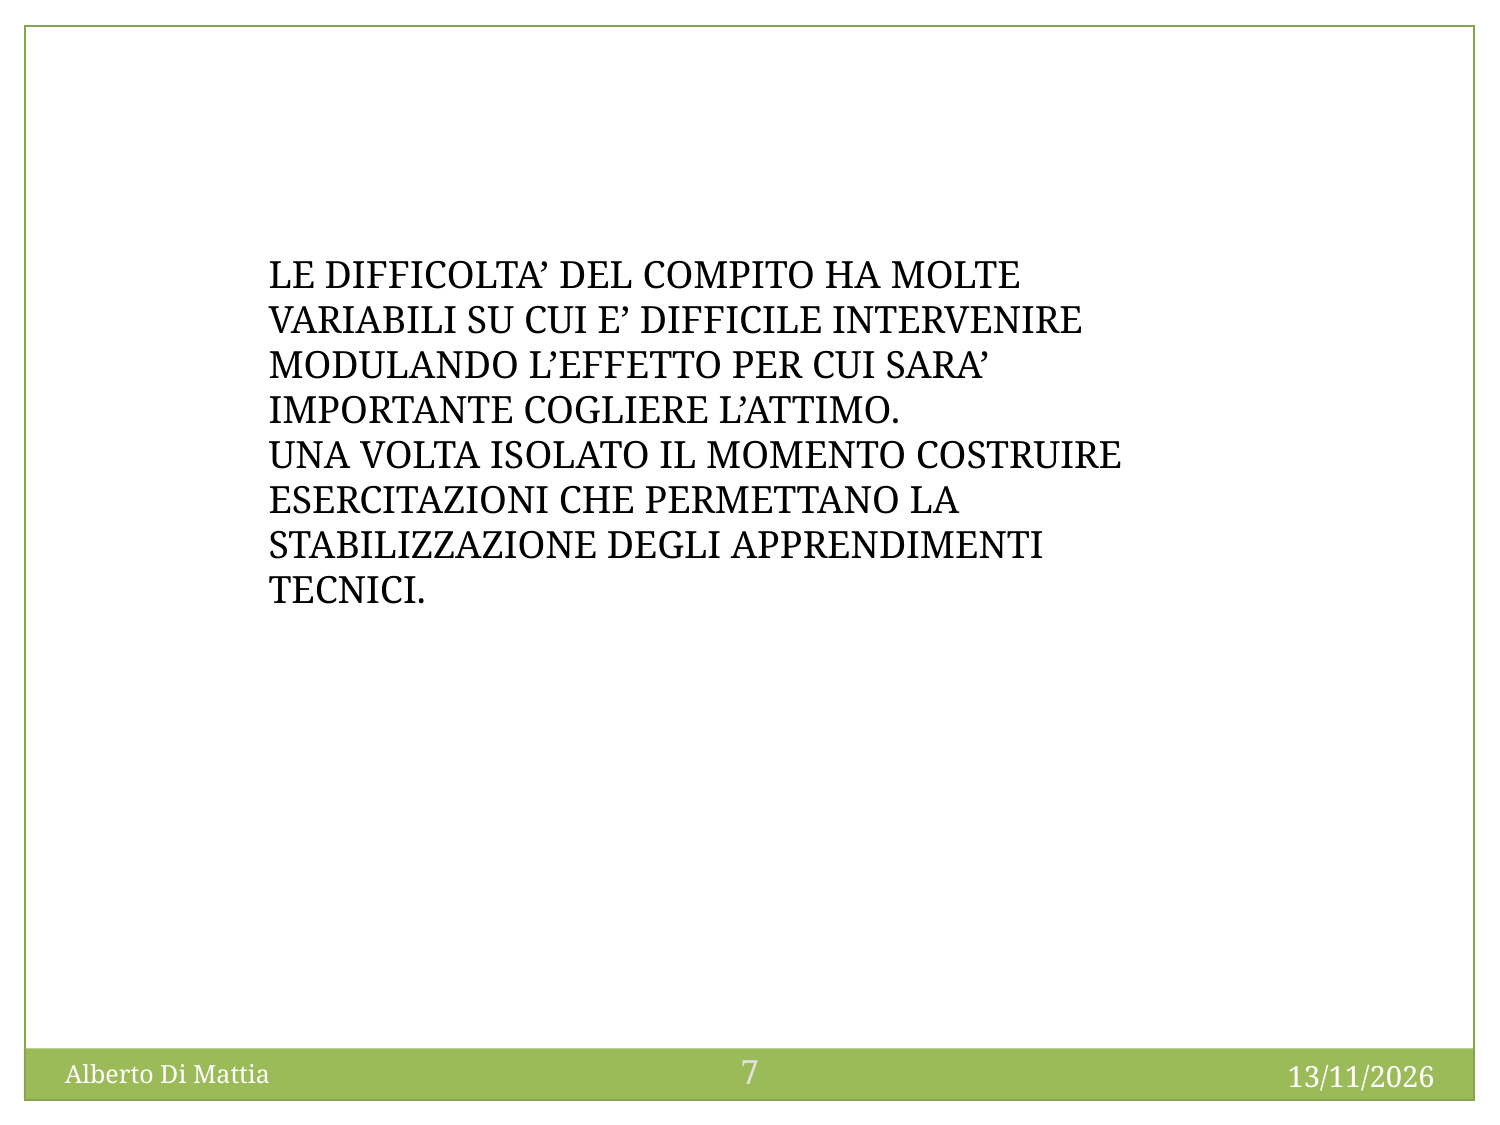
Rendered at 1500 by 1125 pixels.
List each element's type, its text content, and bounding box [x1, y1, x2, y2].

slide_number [950, 1050, 1450, 1111]
text_box LE DIFFICOLTA’ DEL COMPITO HA MOLTE VARIABILI SU CUI E’ DIFFICILE INTERVENIRE MODULANDO L’EFFETTO PER CUI SARA’ IMPORTANTE COGLIERE L’ATTIMO. UNA VOLTA ISOLATO IL MOMENTO COSTRUIRE ESERCITAZIONI CHE PERMETTANO LA STABILIZZAZIONE DEGLI APPRENDIMENTI TECNICI. [253, 243, 1223, 619]
footer Alberto Di Mattia [50, 1051, 638, 1112]
slide_number 7 [699, 1037, 800, 1110]
